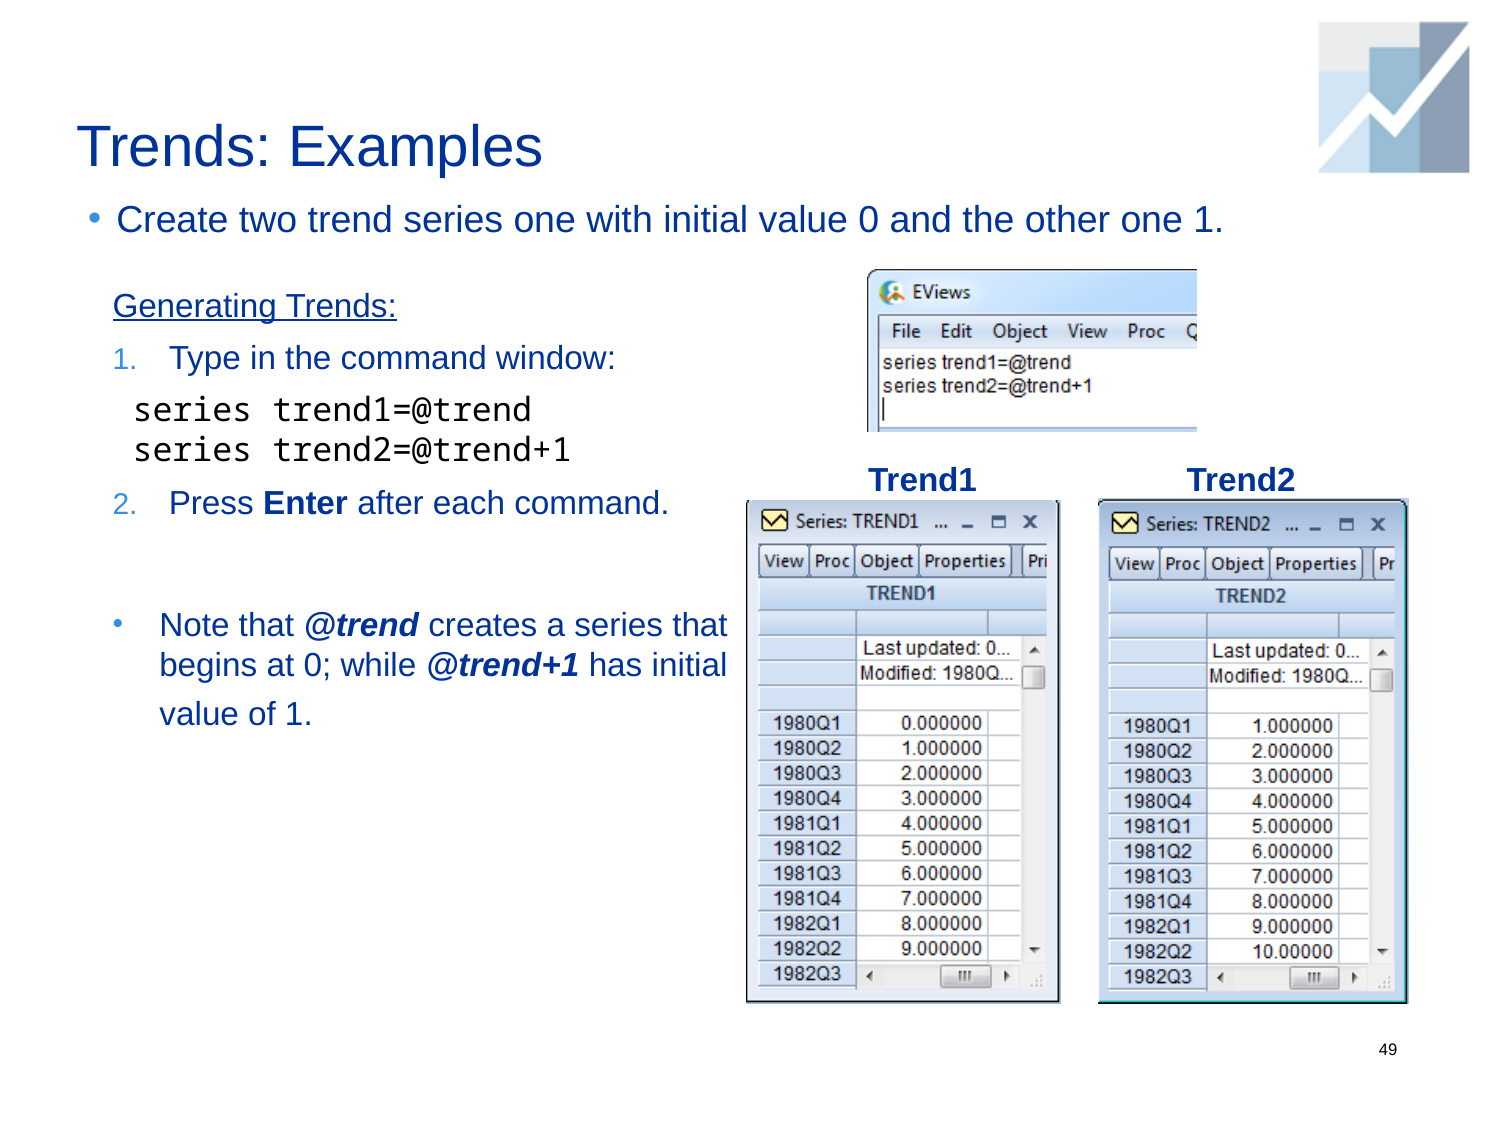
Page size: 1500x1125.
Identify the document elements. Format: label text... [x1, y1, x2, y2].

text_box Generating Trends: Type in the command window: series trend1=@trend series trend2=@trend+1 Press Enter after each command. Note that @trend creates a series that begins at 0; while @trend+1 has initial value of 1. [97, 276, 747, 946]
title Trends: Examples [60, 0, 1295, 186]
picture [1300, 11, 1479, 181]
slide_number 49 [1262, 1015, 1413, 1067]
picture [1098, 498, 1409, 1004]
picture [746, 500, 1061, 1004]
picture [867, 269, 1197, 433]
list Create two trend series one with initial value 0 and the other one 1. [73, 187, 1407, 308]
text_box Trend1 Trend2 [807, 446, 1479, 502]
